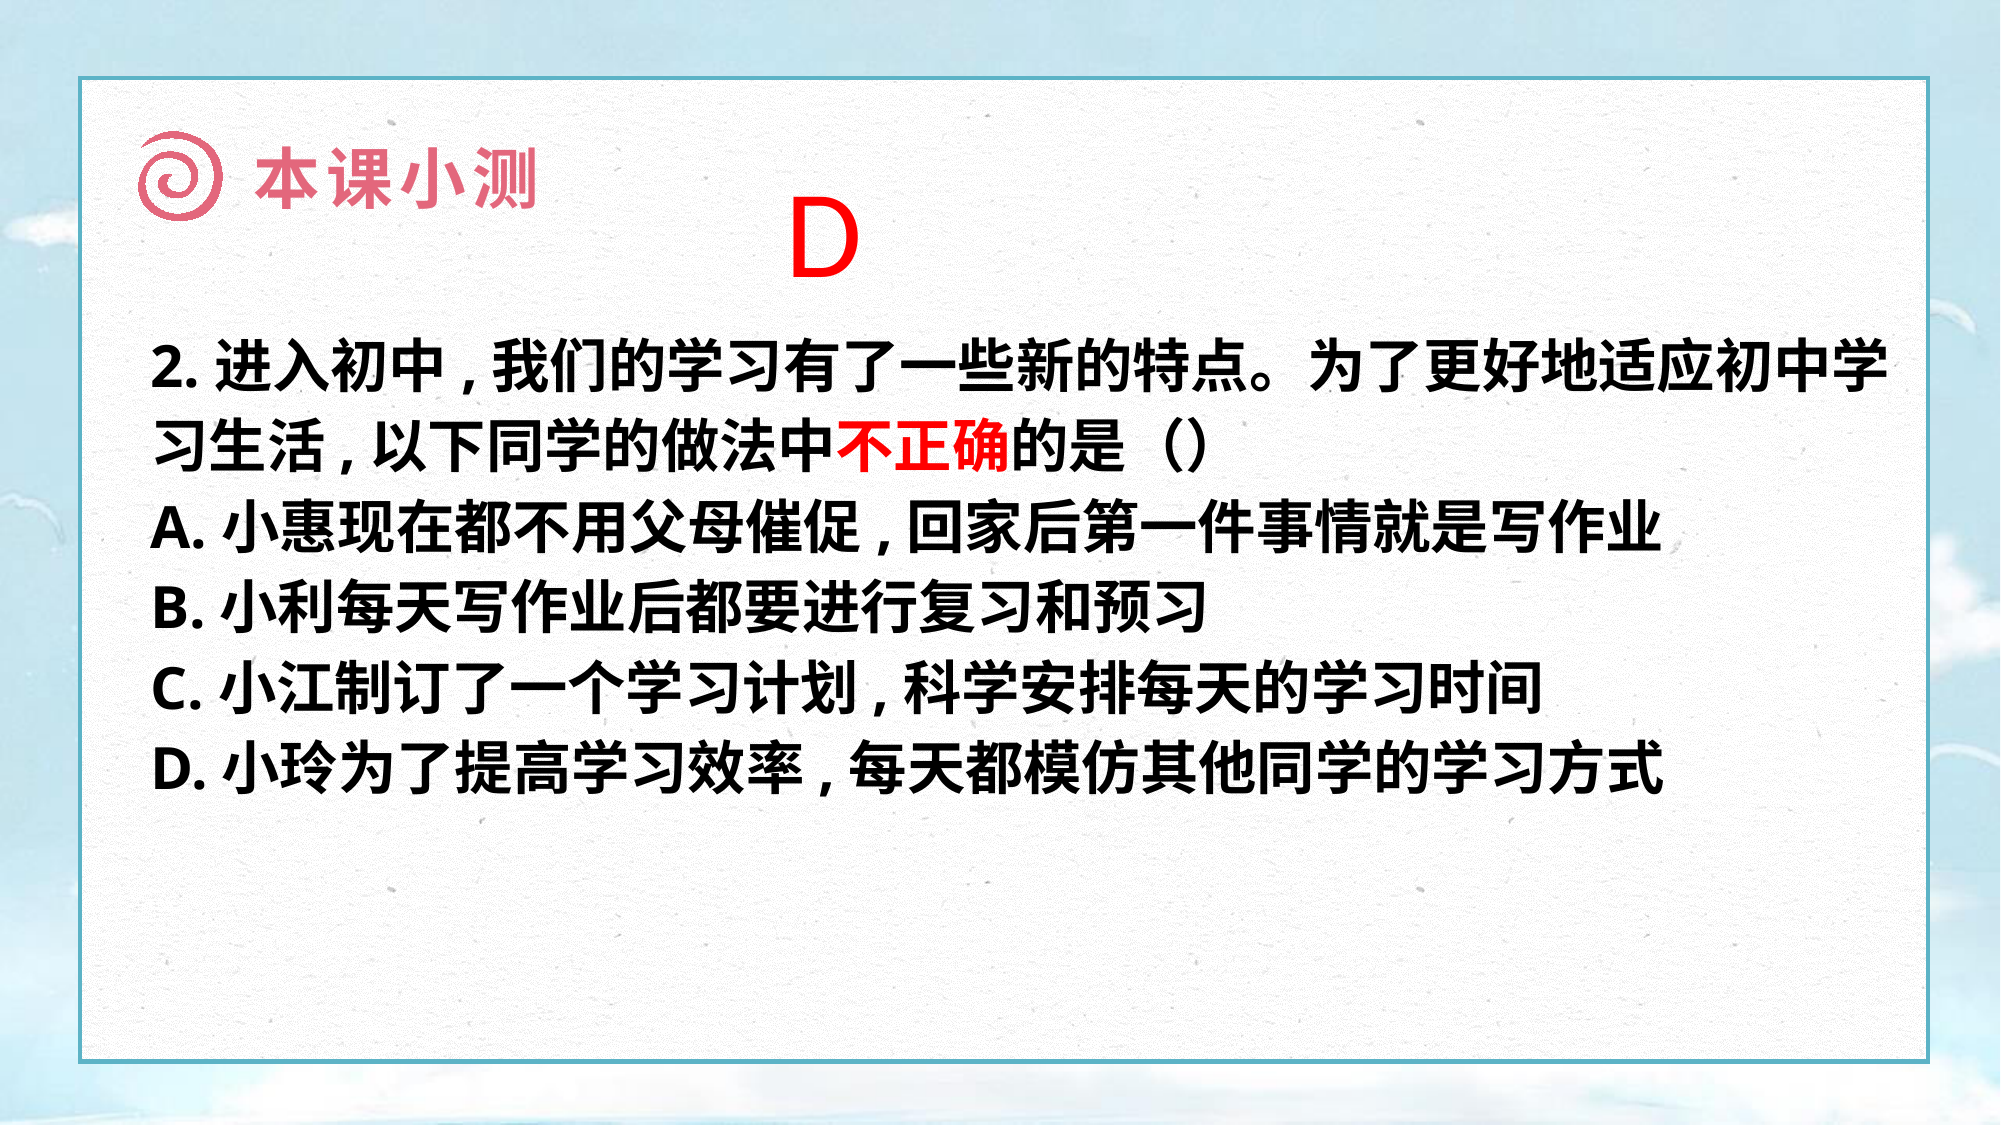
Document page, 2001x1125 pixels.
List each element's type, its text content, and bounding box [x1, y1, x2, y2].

text_box D [771, 144, 949, 310]
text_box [135, 118, 856, 237]
picture [0, 0, 2001, 1125]
text_box 2.进入初中,我们的学习有了一些新的特点。为了更好地适应初中学习生活,以下同学的做法中不正确的是（） A.小惠现在都不用父母催促,回家后第一件事情就是写作业 B.小利每天写作业后都要进行复习和预习 C.小江制订了一个学习计划,科学安排每天的学习时间 D.小玲为了提高学习效率,每天都模仿其他同学的学习方式 [135, 311, 1908, 809]
